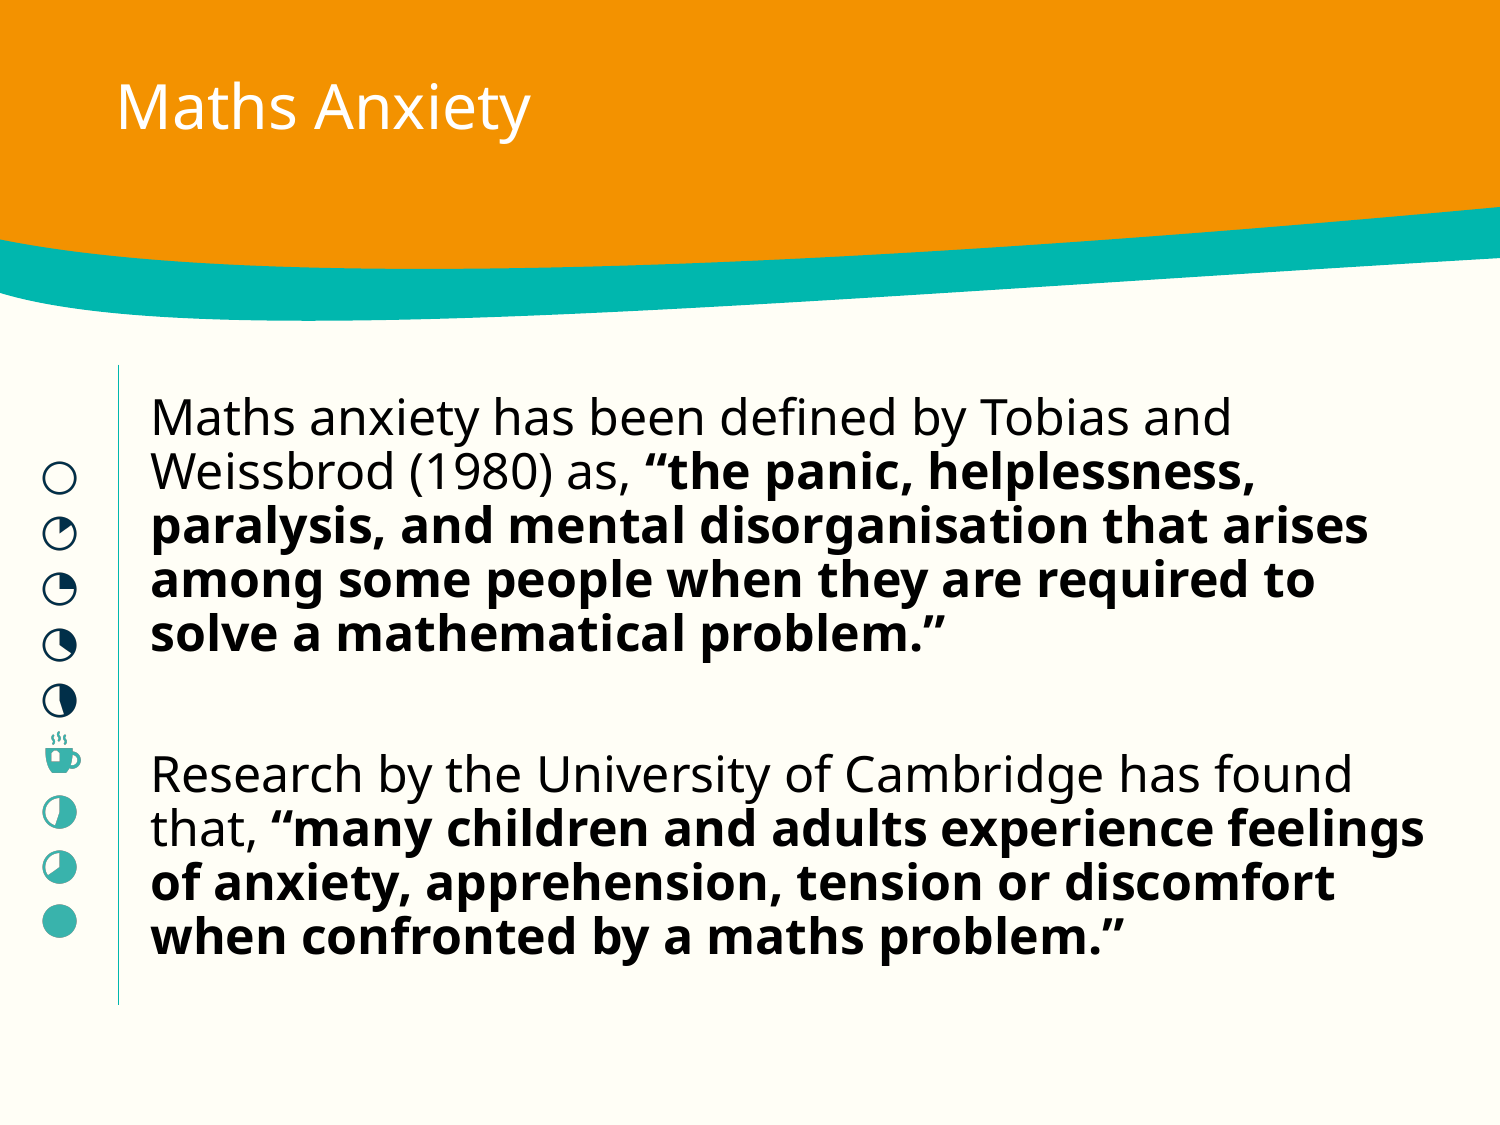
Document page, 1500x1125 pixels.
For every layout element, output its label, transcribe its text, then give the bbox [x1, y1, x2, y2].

picture [38, 679, 81, 722]
picture [38, 624, 81, 666]
picture [36, 725, 90, 779]
picture [38, 457, 81, 499]
picture [38, 846, 81, 888]
picture [38, 512, 81, 555]
list Maths Anxiety [100, 67, 1411, 258]
picture [38, 791, 81, 833]
list Maths anxiety has been defined by Tobias and Weissbrod (1980) as, “the panic, helplessness, paralysis, and mental disorganisation that arises among some people when they are required to solve a mathematical problem.” Research by the University of Cambridge has found that, “many children and adults experience feelings of anxiety, apprehension, tension or discomfort when confronted by a maths problem.” [135, 384, 1446, 1033]
picture [38, 900, 81, 942]
picture [38, 568, 81, 610]
